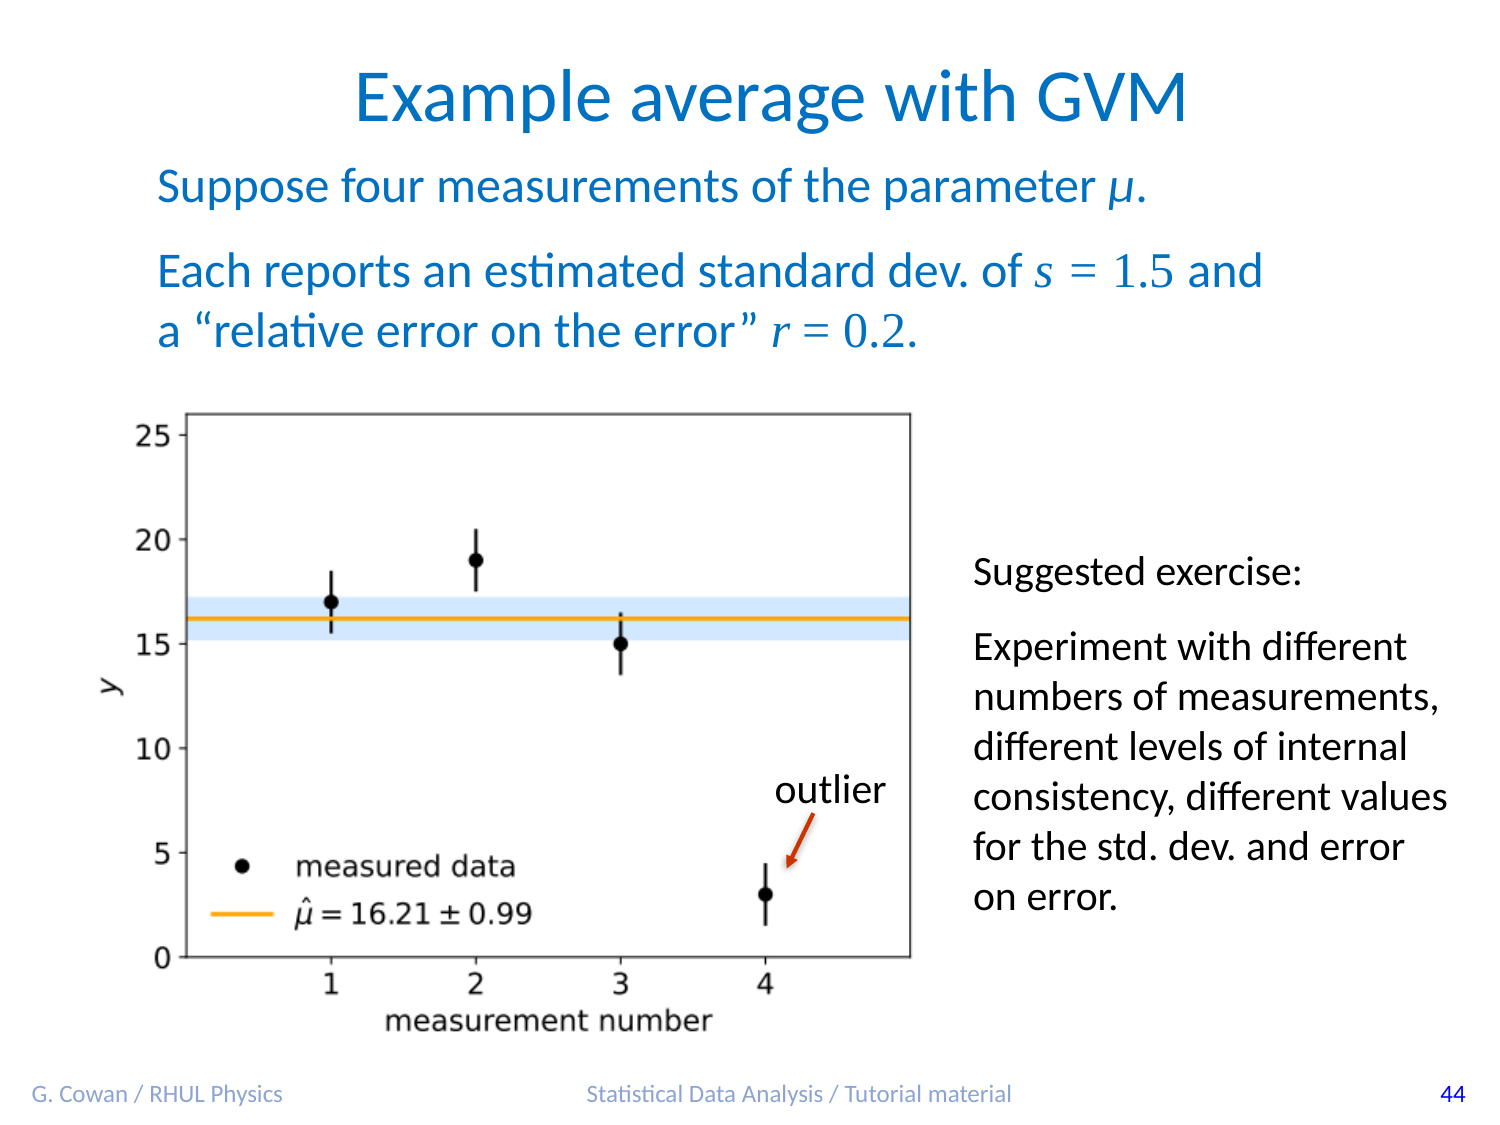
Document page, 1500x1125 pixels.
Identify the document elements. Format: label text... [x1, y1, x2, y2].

text_box Suppose four measurements of the parameter μ. Each reports an estimated standard dev. of s = 1.5 and a “relative error on the error” r = 0.2. [142, 145, 1279, 365]
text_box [786, 812, 814, 869]
footer Statistical Data Analysis / Tutorial material [338, 1062, 1262, 1123]
slide_number G. Cowan / RHUL Physics [16, 1062, 338, 1123]
slide_number 44 [1262, 1062, 1481, 1123]
text_box Suggested exercise: Experiment with different numbers of measurements, different levels of internal consistency, different values for the std. dev. and error on error. [1008, 536, 1466, 926]
text_box Example average with GVM [340, 39, 1206, 144]
picture [42, 341, 1004, 1064]
